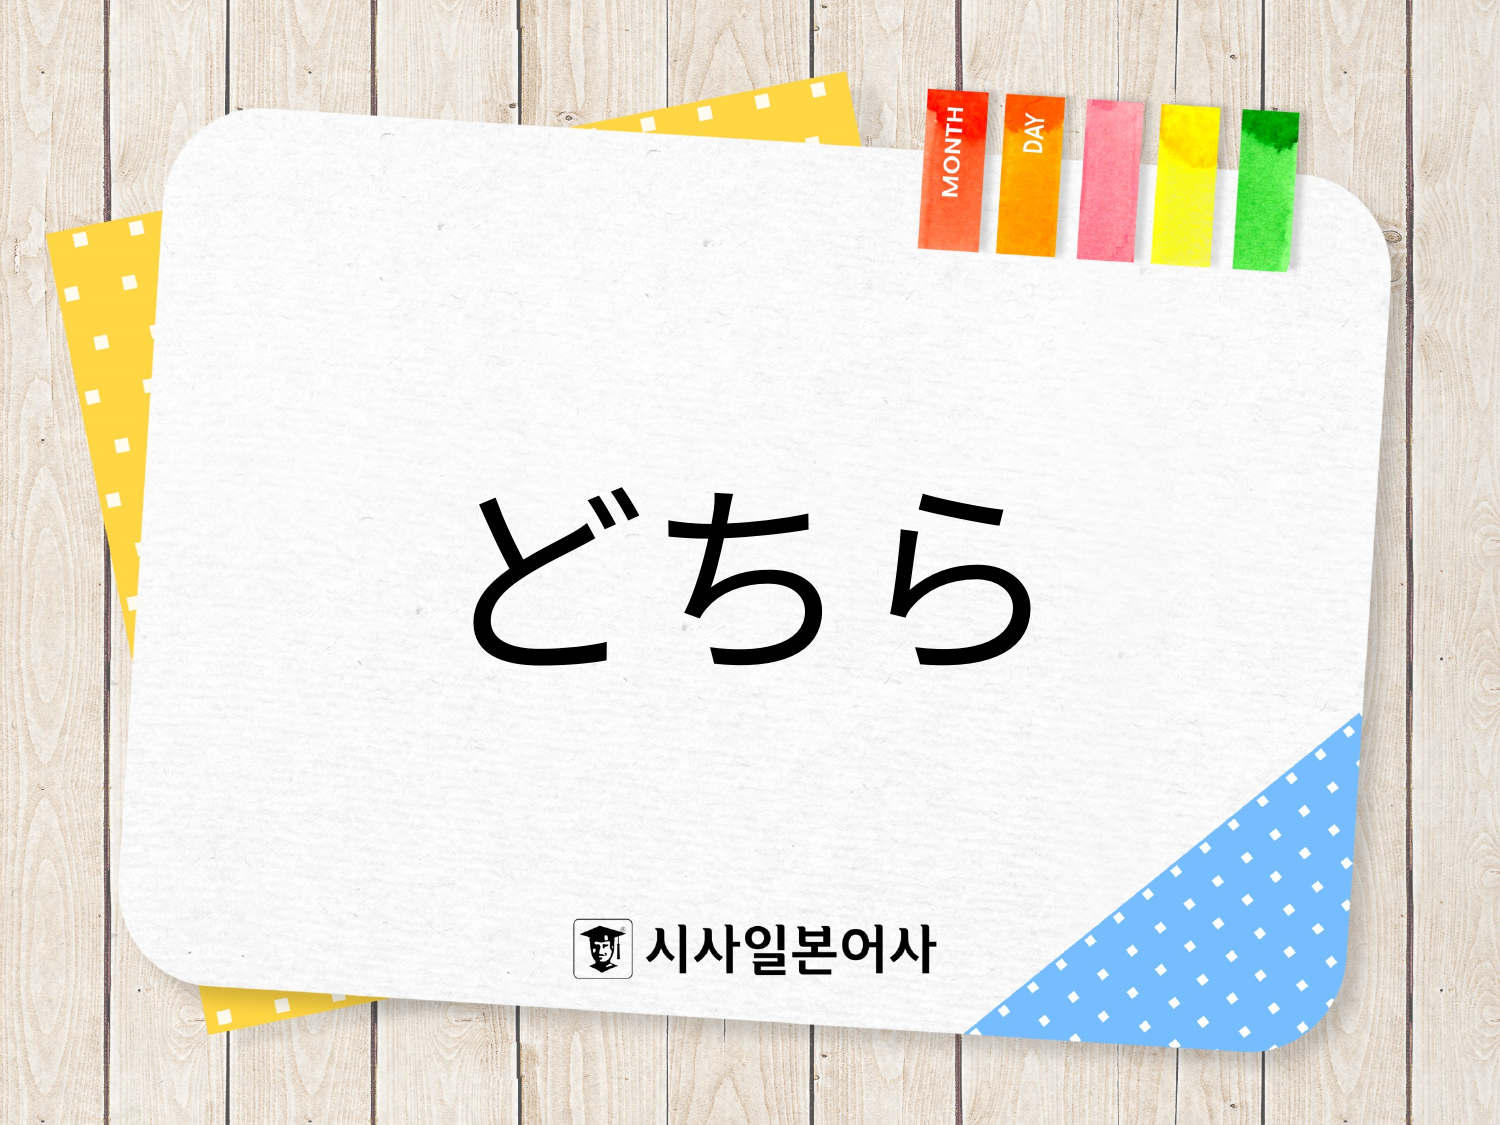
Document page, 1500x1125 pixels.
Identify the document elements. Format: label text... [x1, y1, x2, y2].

picture [0, 0, 1500, 1125]
title どちら [75, 338, 1425, 811]
